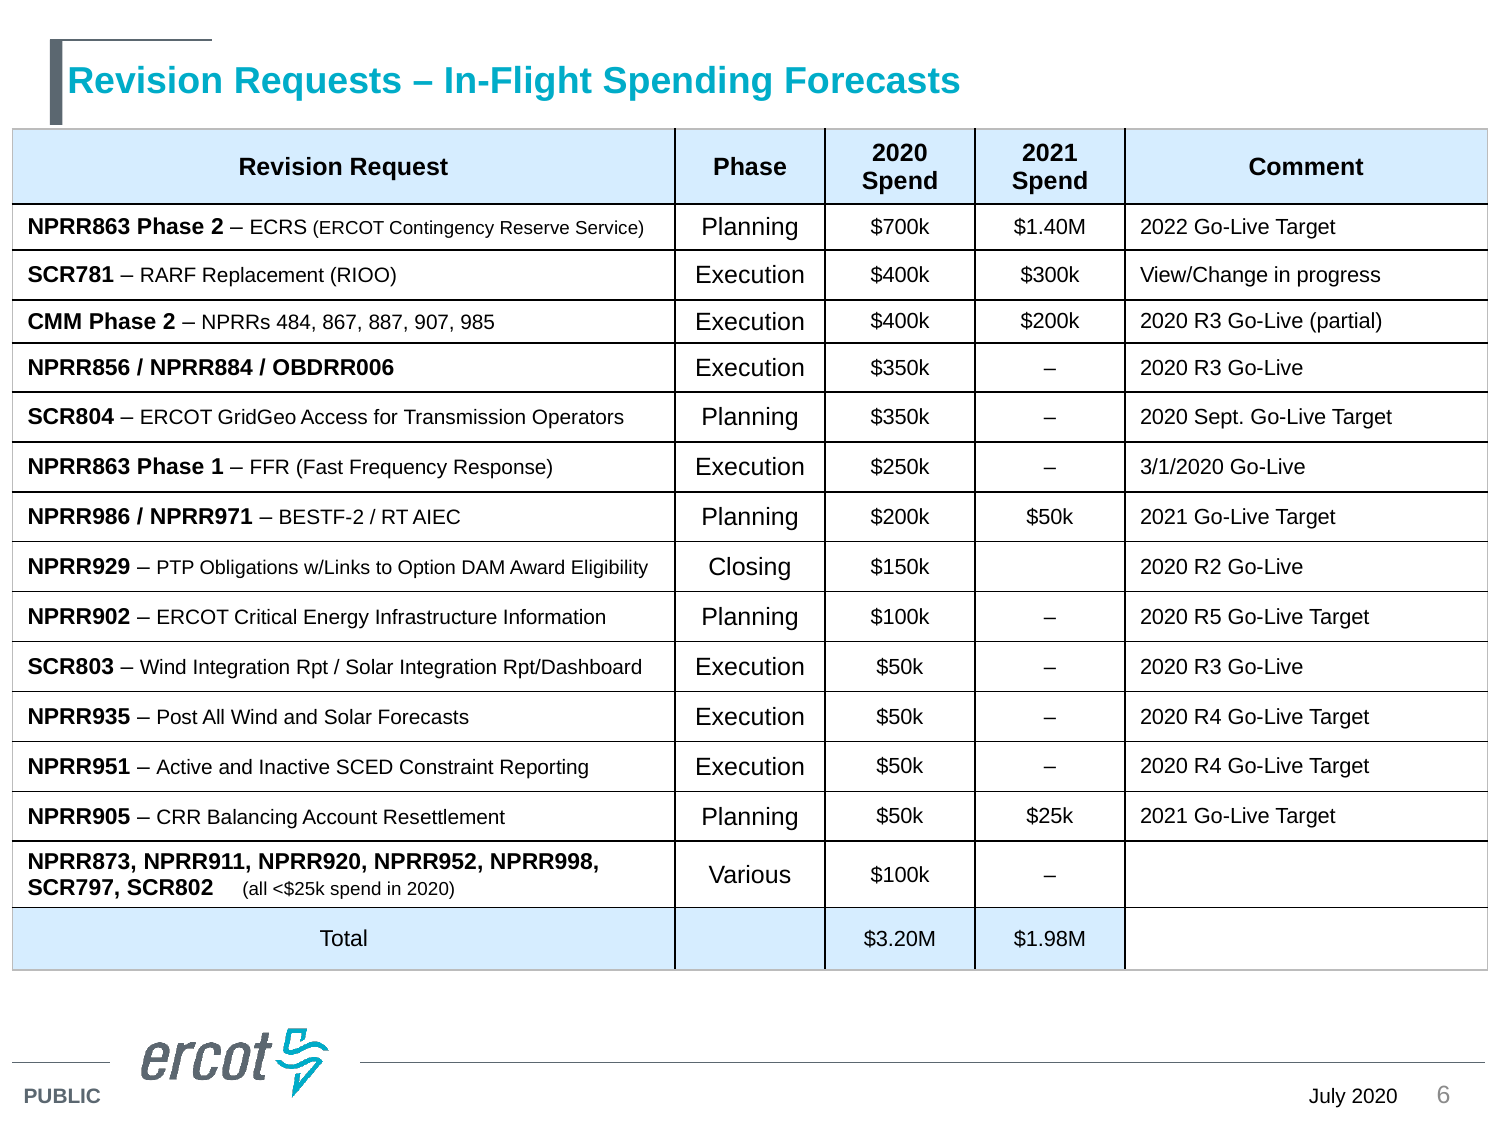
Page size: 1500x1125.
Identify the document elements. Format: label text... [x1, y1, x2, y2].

slide_number 6 [1412, 1076, 1475, 1112]
table_cell Closing [676, 542, 824, 591]
table_cell NPRR863 Phase 2 – ECRS (ERCOT Contingency Reserve Service) [13, 205, 674, 249]
table_cell – [976, 443, 1124, 491]
table_cell – [976, 642, 1124, 691]
table_cell $200k [976, 301, 1124, 342]
table_cell Total [13, 908, 674, 969]
table_cell 2022 Go-Live Target [1126, 205, 1487, 249]
table_cell [1126, 842, 1487, 907]
table_cell Execution [676, 344, 824, 391]
table_cell $50k [826, 792, 974, 840]
table_cell $3.20M [826, 908, 974, 969]
table_cell 2021 Go-Live Target [1126, 792, 1487, 840]
table_cell Various [676, 842, 824, 907]
table_cell $100k [826, 842, 974, 907]
table_cell – [976, 344, 1124, 391]
table_cell 2021 Go-Live Target [1126, 493, 1487, 541]
table_cell [1126, 908, 1487, 969]
table_cell $25k [976, 792, 1124, 840]
table_cell 2020 R5 Go-Live Target [1126, 592, 1487, 641]
table_cell 2020 R4 Go-Live Target [1126, 742, 1487, 791]
table_cell NPRR929 – PTP Obligations w/Links to Option DAM Award Eligibility [13, 542, 674, 591]
table_cell $200k [826, 493, 974, 541]
table_cell – [976, 592, 1124, 641]
table_cell $300k [976, 251, 1124, 299]
title Revision Requests – In-Flight Spending Forecasts [52, 48, 1300, 122]
table_cell NPRR863 Phase 1 – FFR (Fast Frequency Response) [13, 443, 674, 491]
table_cell 2020 R3 Go-Live [1126, 642, 1487, 691]
picture [137, 1024, 332, 1100]
table_cell NPRR873, NPRR911, NPRR920, NPRR952, NPRR998, SCR797, SCR802 (all <$25k spend in 2020) [13, 842, 674, 907]
table_cell $250k [826, 443, 974, 491]
table_header 2021 Spend [976, 130, 1124, 203]
table_cell Planning [676, 393, 824, 441]
table_cell – [976, 692, 1124, 741]
table_cell NPRR951 – Active and Inactive SCED Constraint Reporting [13, 742, 674, 791]
table_cell $150k [826, 542, 974, 591]
table_cell $100k [826, 592, 974, 641]
table_cell $50k [976, 493, 1124, 541]
table_cell Execution [676, 251, 824, 299]
table_cell NPRR905 – CRR Balancing Account Resettlement [13, 792, 674, 840]
table_cell Planning [676, 493, 824, 541]
table_cell [976, 542, 1124, 591]
table_header Phase [676, 130, 824, 203]
table_cell Execution [676, 742, 824, 791]
table_cell 2020 R3 Go-Live [1126, 344, 1487, 391]
table_cell – [976, 393, 1124, 441]
table_cell Planning [676, 205, 824, 249]
table_cell 2020 R4 Go-Live Target [1126, 692, 1487, 741]
table_cell 2020 R2 Go-Live [1126, 542, 1487, 591]
table_cell 3/1/2020 Go-Live [1126, 443, 1487, 491]
table_cell $400k [826, 251, 974, 299]
table_header Revision Request [13, 130, 674, 203]
table_cell Execution [676, 642, 824, 691]
table_cell View/Change in progress [1126, 251, 1487, 299]
table_cell SCR804 – ERCOT GridGeo Access for Transmission Operators [13, 393, 674, 441]
table_cell $1.98M [976, 908, 1124, 969]
table_cell Execution [676, 692, 824, 741]
table_cell NPRR856 / NPRR884 / OBDRR006 [13, 344, 674, 391]
table_cell $400k [826, 301, 974, 342]
table_cell NPRR902 – ERCOT Critical Energy Infrastructure Information [13, 592, 674, 641]
table_cell $50k [826, 642, 974, 691]
table_cell $350k [826, 344, 974, 391]
table_cell Execution [676, 443, 824, 491]
table_cell [676, 908, 824, 969]
table_cell Planning [676, 592, 824, 641]
table_cell CMM Phase 2 – NPRRs 484, 867, 887, 907, 985 [13, 301, 674, 342]
table_cell – [976, 842, 1124, 907]
table_cell NPRR935 – Post All Wind and Solar Forecasts [13, 692, 674, 741]
table_header Comment [1126, 130, 1487, 203]
table_cell $1.40M [976, 205, 1124, 249]
table_cell $350k [826, 393, 974, 441]
table_cell 2020 R3 Go-Live (partial) [1126, 301, 1487, 342]
table_cell NPRR986 / NPRR971 – BESTF-2 / RT AIEC [13, 493, 674, 541]
table_cell 2020 Sept. Go-Live Target [1126, 393, 1487, 441]
table_cell $700k [826, 205, 974, 249]
table_cell $50k [826, 692, 974, 741]
table_cell SCR803 – Wind Integration Rpt / Solar Integration Rpt/Dashboard [13, 642, 674, 691]
table_cell SCR781 – RARF Replacement (RIOO) [13, 251, 674, 299]
table_header 2020 Spend [826, 130, 974, 203]
table_cell – [976, 742, 1124, 791]
table_cell Execution [676, 301, 824, 342]
table_cell $50k [826, 742, 974, 791]
table_cell Planning [676, 792, 824, 840]
